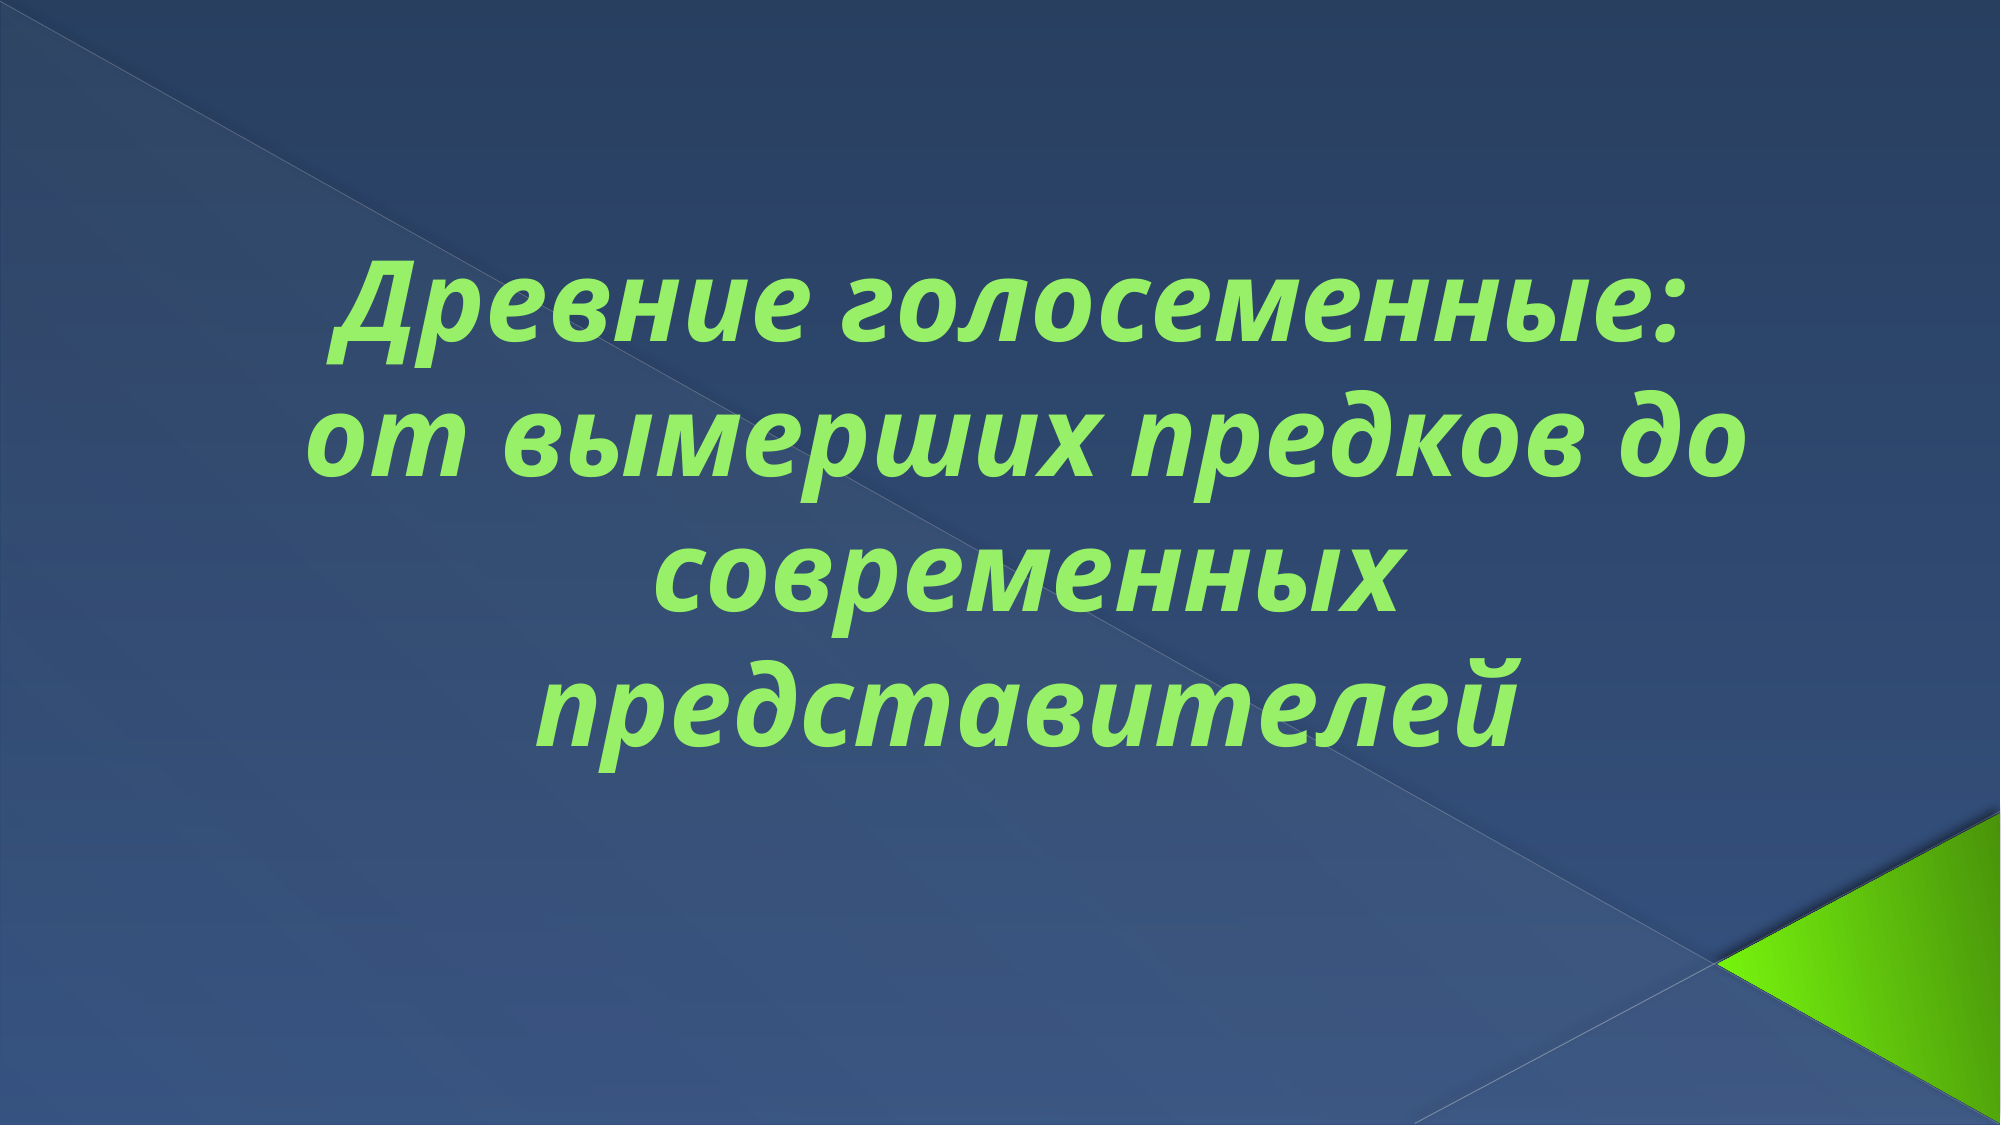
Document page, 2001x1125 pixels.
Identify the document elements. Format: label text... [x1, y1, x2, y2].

subtitle [341, 222, 2000, 510]
title Древние голосеменные: от вымерших предков до современных представителей [115, 201, 1860, 777]
